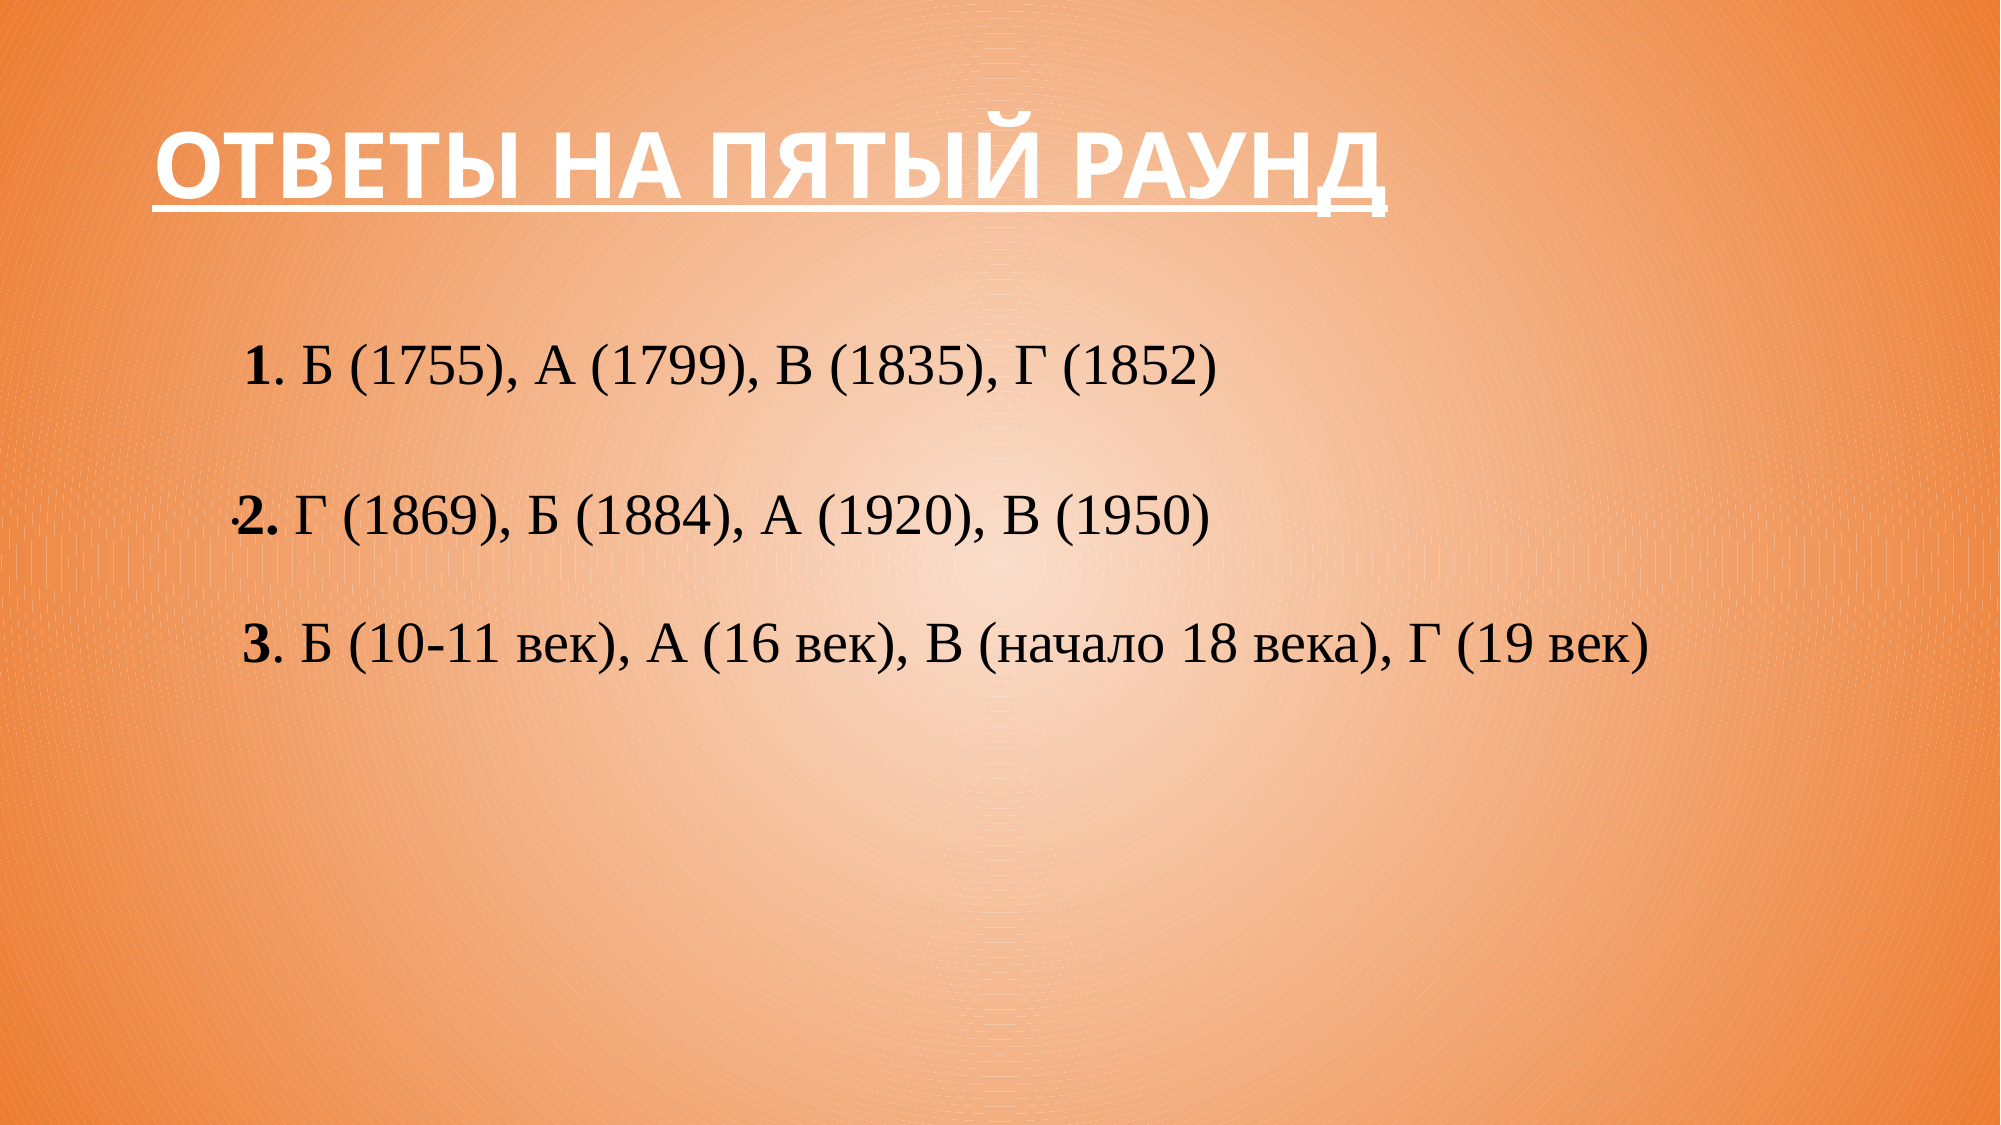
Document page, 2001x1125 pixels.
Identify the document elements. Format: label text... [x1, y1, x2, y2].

list [137, 299, 1863, 1014]
text_box 1. Б (1755), А (1799), В (1835), Г (1852) . [214, 318, 1700, 468]
text_box 3. Б (10-11 век), А (16 век), В (начало 18 века), Г (19 век) [227, 597, 1700, 682]
title ОТВЕТЫ НА ПЯТЫЙ РАУНД [137, 59, 1863, 278]
text_box 2. Г (1869), Б (1884), А (1920), В (1950) [177, 468, 1700, 554]
